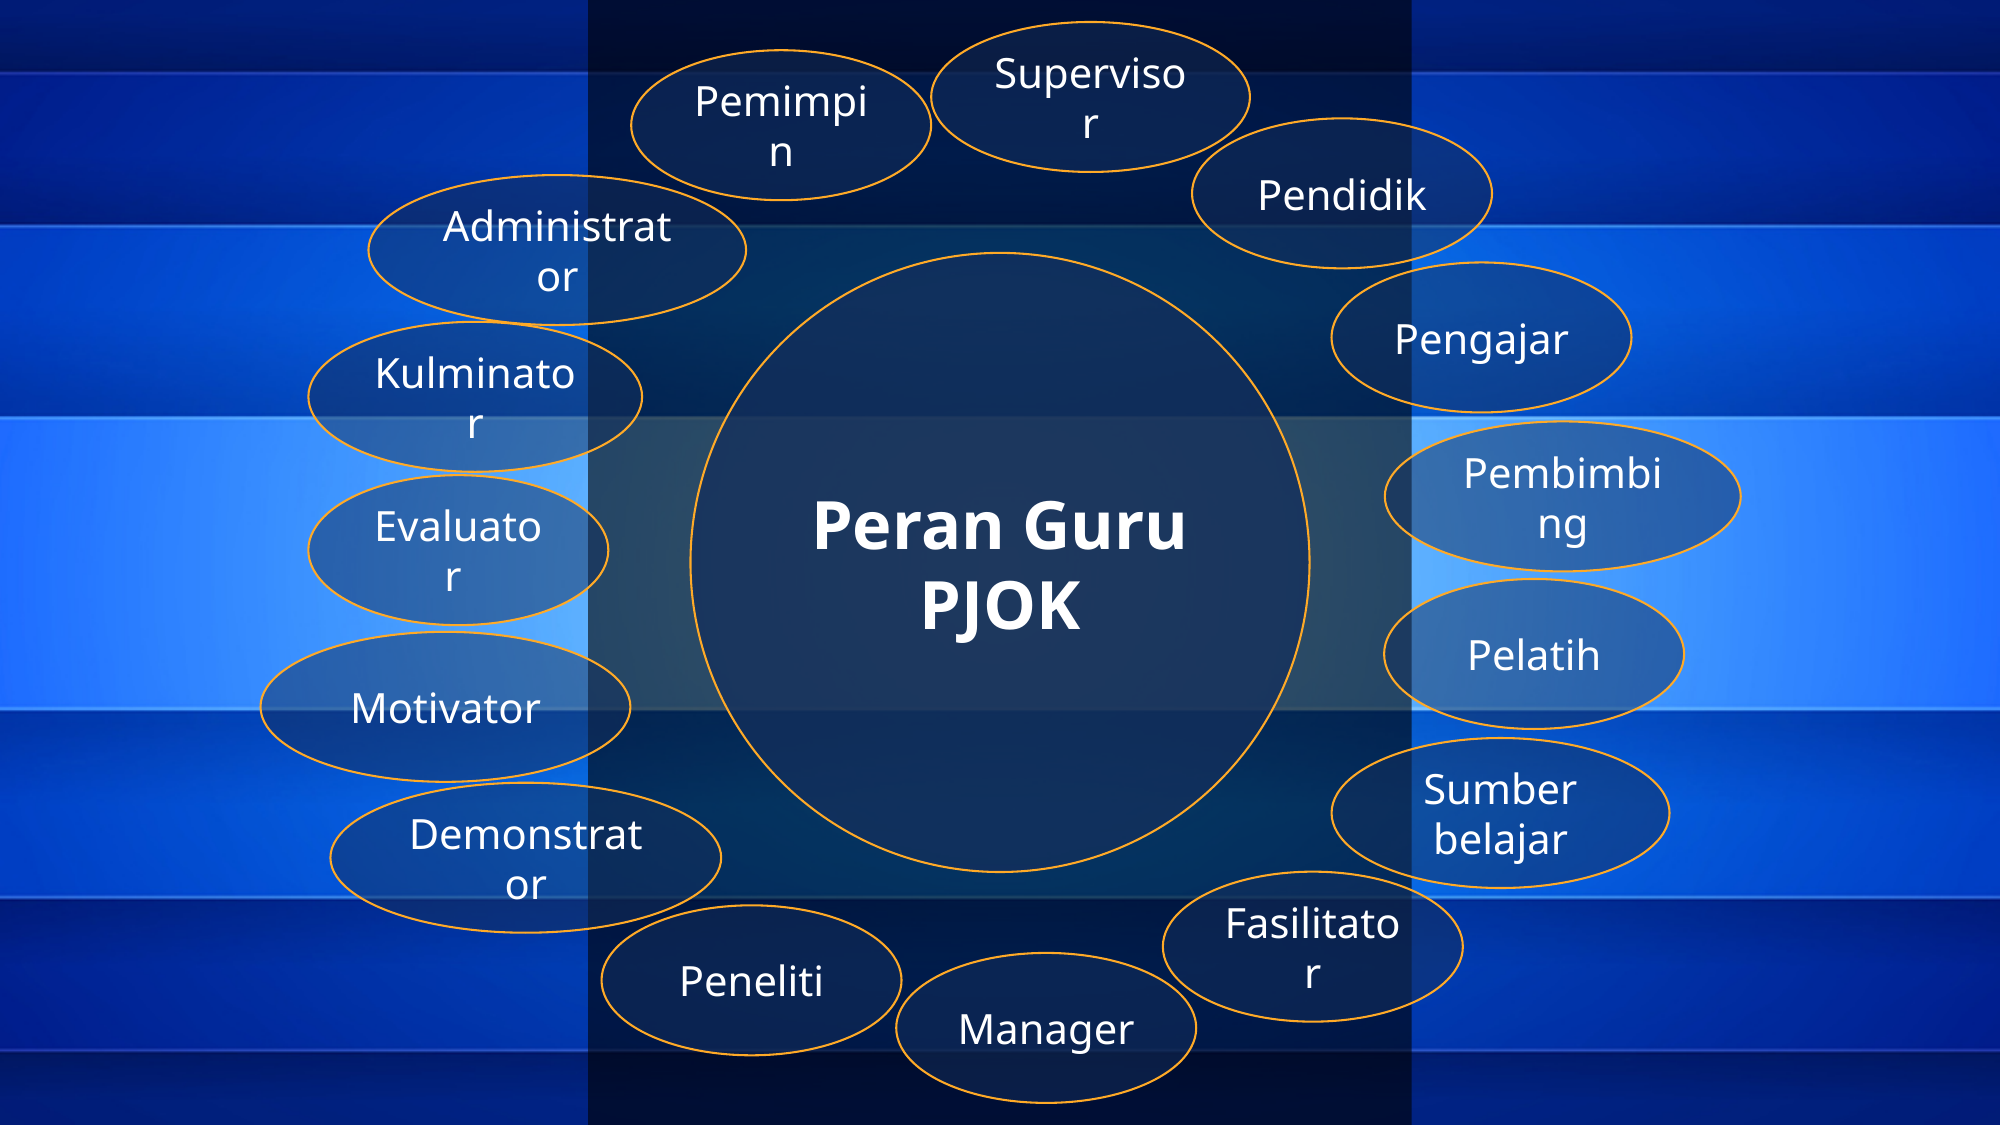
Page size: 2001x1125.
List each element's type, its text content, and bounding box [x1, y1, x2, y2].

text_box Administrator [367, 174, 748, 327]
text_box Kulminator [307, 320, 644, 473]
text_box Pemimpin [630, 49, 933, 202]
text_box Fasilitator [1161, 870, 1464, 1023]
text_box Demonstrator [329, 781, 723, 934]
picture [0, 0, 2000, 1125]
text_box Motivator [259, 630, 632, 783]
text_box Peneliti [600, 904, 903, 1057]
text_box Pendidik [1190, 117, 1494, 270]
text_box Pembimbing [1383, 420, 1742, 573]
text_box Supervisor [930, 20, 1251, 174]
text_box Manager [895, 951, 1198, 1104]
text_box Pengajar [1330, 261, 1633, 414]
text_box Pelatih [1383, 577, 1686, 731]
text_box Evaluator [307, 474, 610, 627]
text_box Peran Guru PJOK [689, 251, 1311, 874]
text_box Sumber belajar [1330, 736, 1671, 890]
